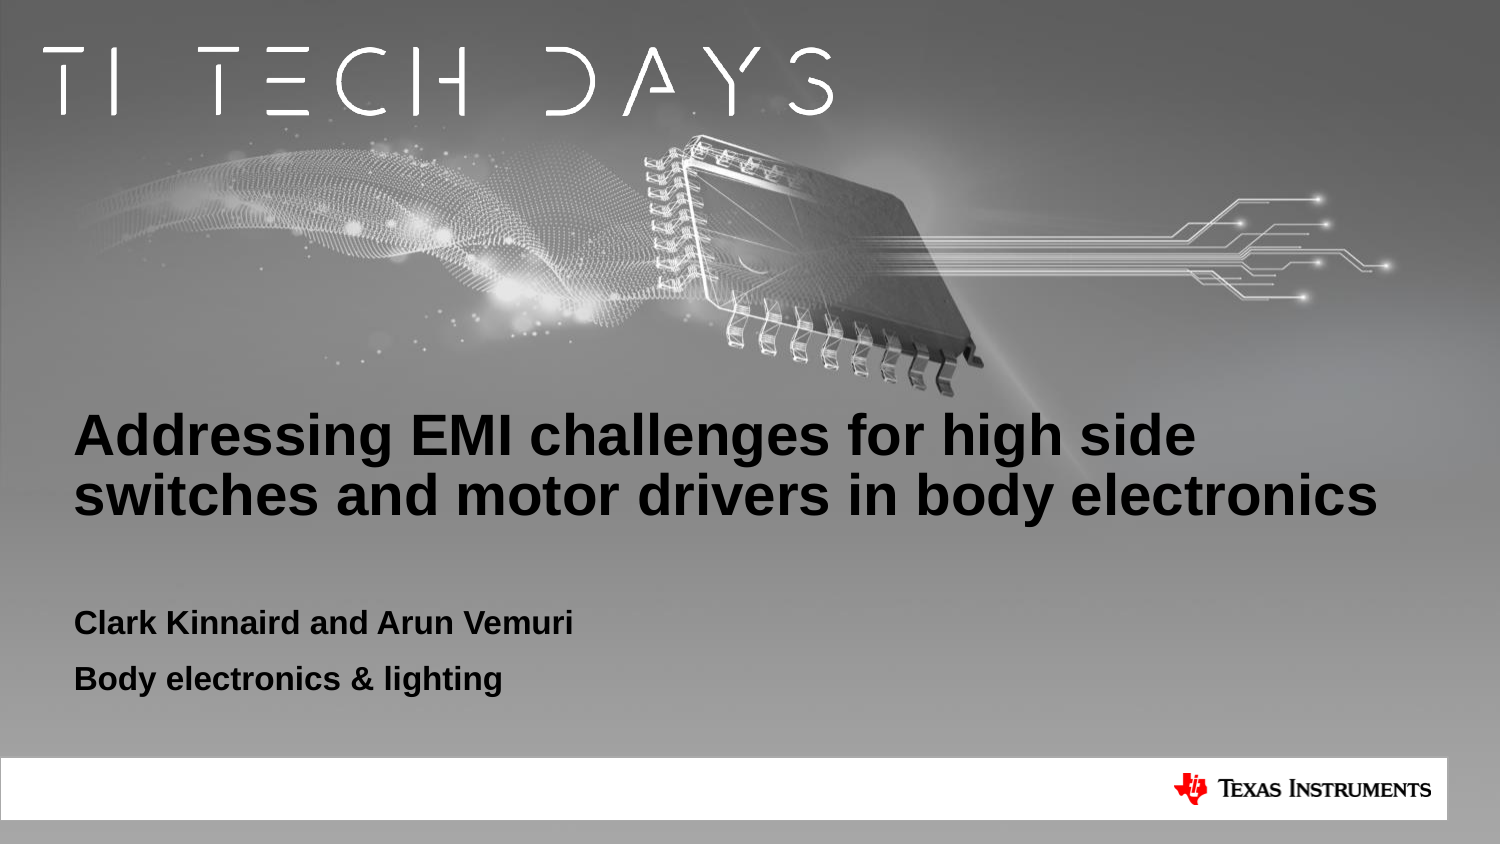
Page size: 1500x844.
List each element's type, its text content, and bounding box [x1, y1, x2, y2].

title Addressing EMI challenges for high side switches and motor drivers in body electronics [58, 377, 1447, 559]
picture [1174, 777, 1431, 805]
picture [0, 0, 1500, 844]
subtitle Clark Kinnaird and Arun Vemuri Body electronics & lighting [58, 593, 1447, 777]
